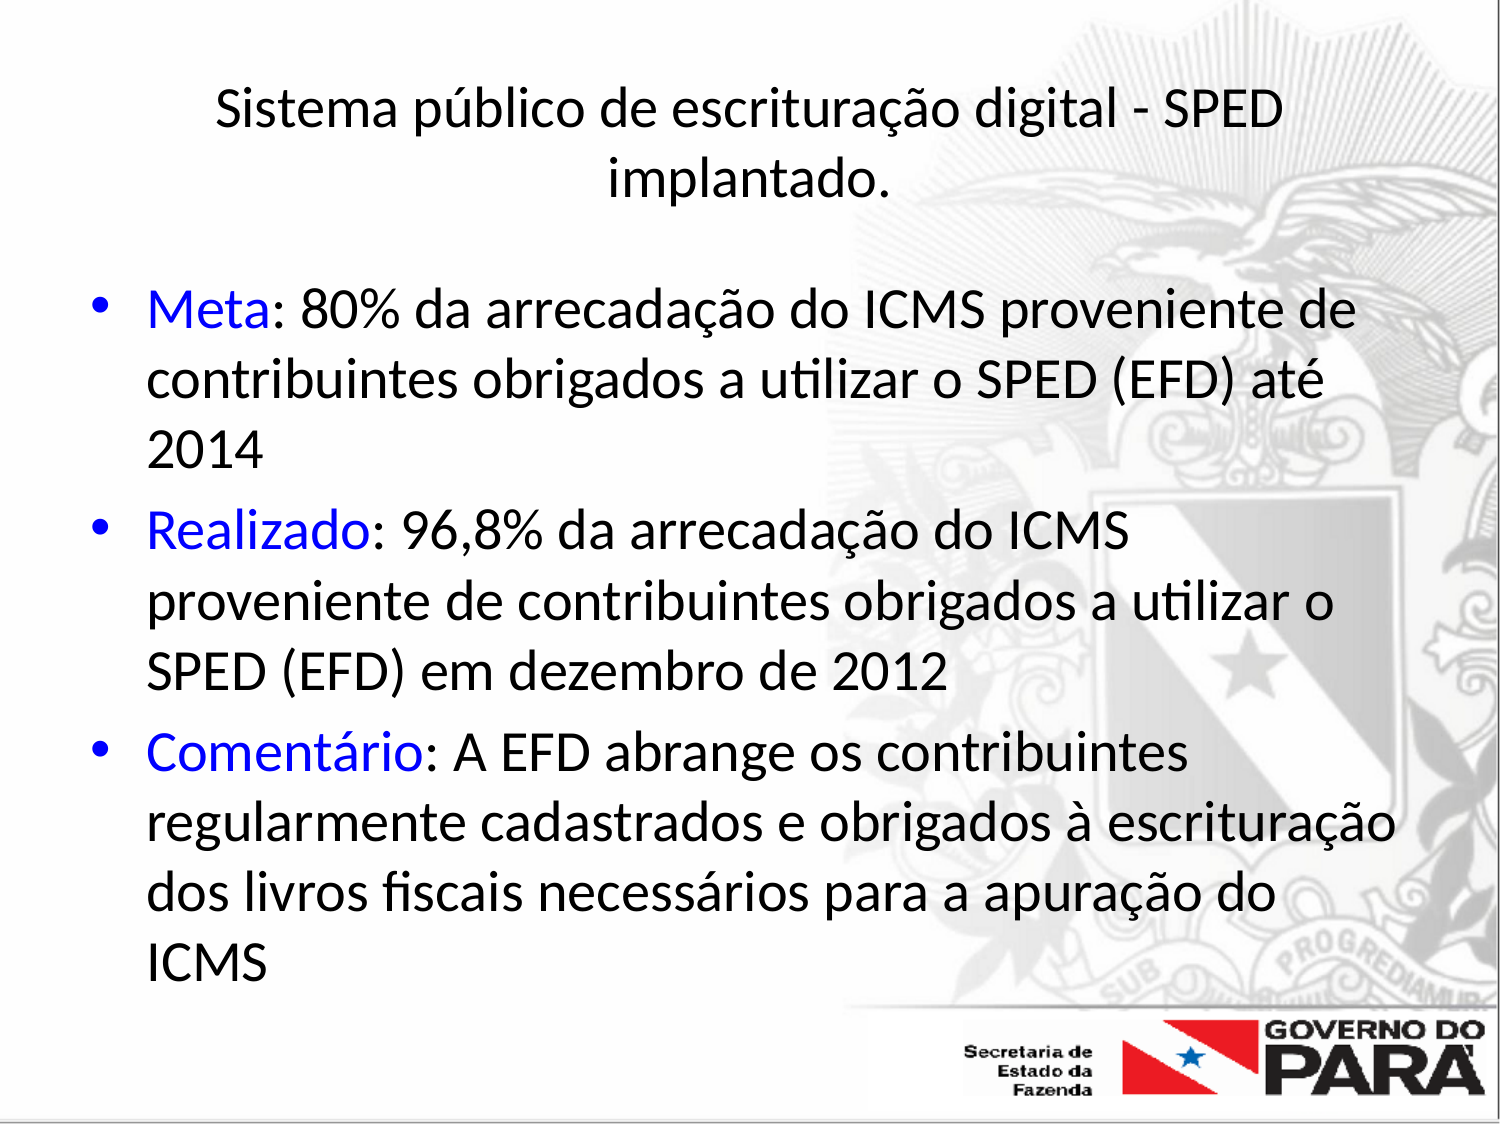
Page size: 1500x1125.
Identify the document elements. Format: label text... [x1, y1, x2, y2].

picture [0, 0, 1500, 1125]
list Meta: 80% da arrecadação do ICMS proveniente de contribuintes obrigados a utilizar o SPED (EFD) até 2014 Realizado: 96,8% da arrecadação do ICMS proveniente de contribuintes obrigados a utilizar o SPED (EFD) em dezembro de 2012 Comentário: A EFD abrange os contribuintes regularmente cadastrados e obrigados à escrituração dos livros fiscais necessários para a apuração do ICMS [74, 262, 1426, 1006]
title Sistema público de escrituração digital - SPED implantado. [74, 44, 1426, 233]
